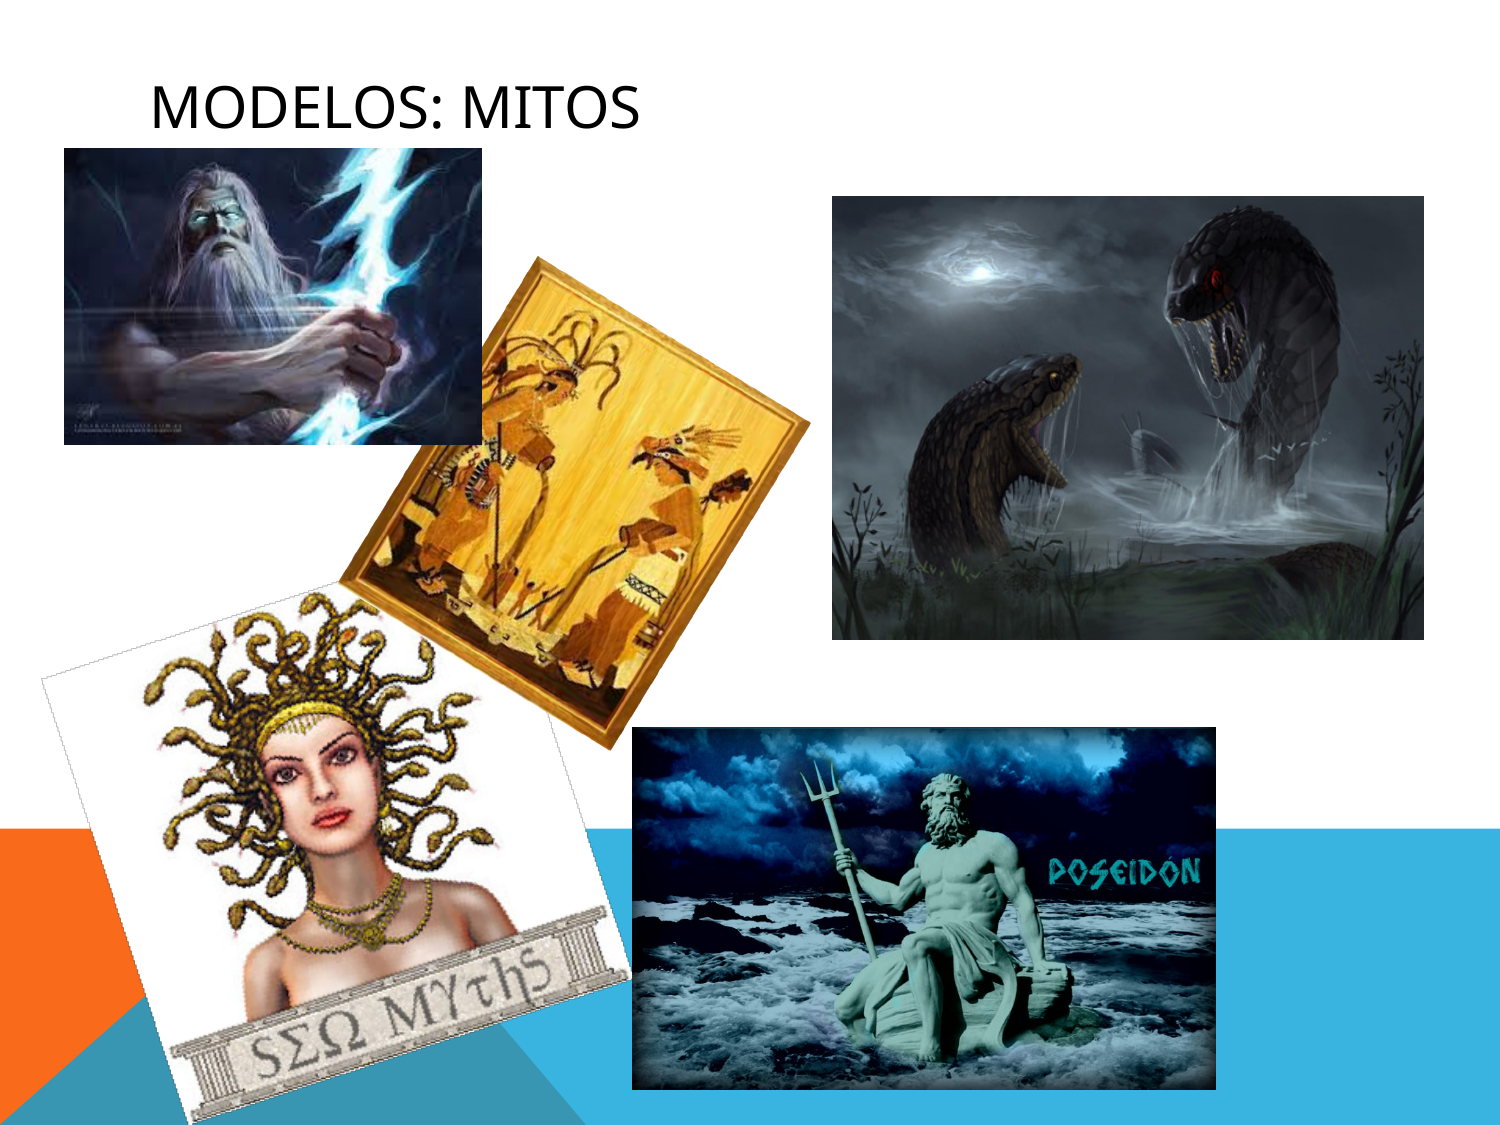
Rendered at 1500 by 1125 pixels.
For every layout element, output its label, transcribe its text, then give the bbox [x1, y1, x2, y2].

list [102, 594, 572, 1064]
title MODELOS: Mitos [134, 59, 1369, 150]
picture [572, 727, 1216, 1091]
picture [168, 1064, 374, 1125]
picture [832, 196, 1424, 640]
picture [43, 660, 102, 859]
picture [64, 148, 810, 750]
